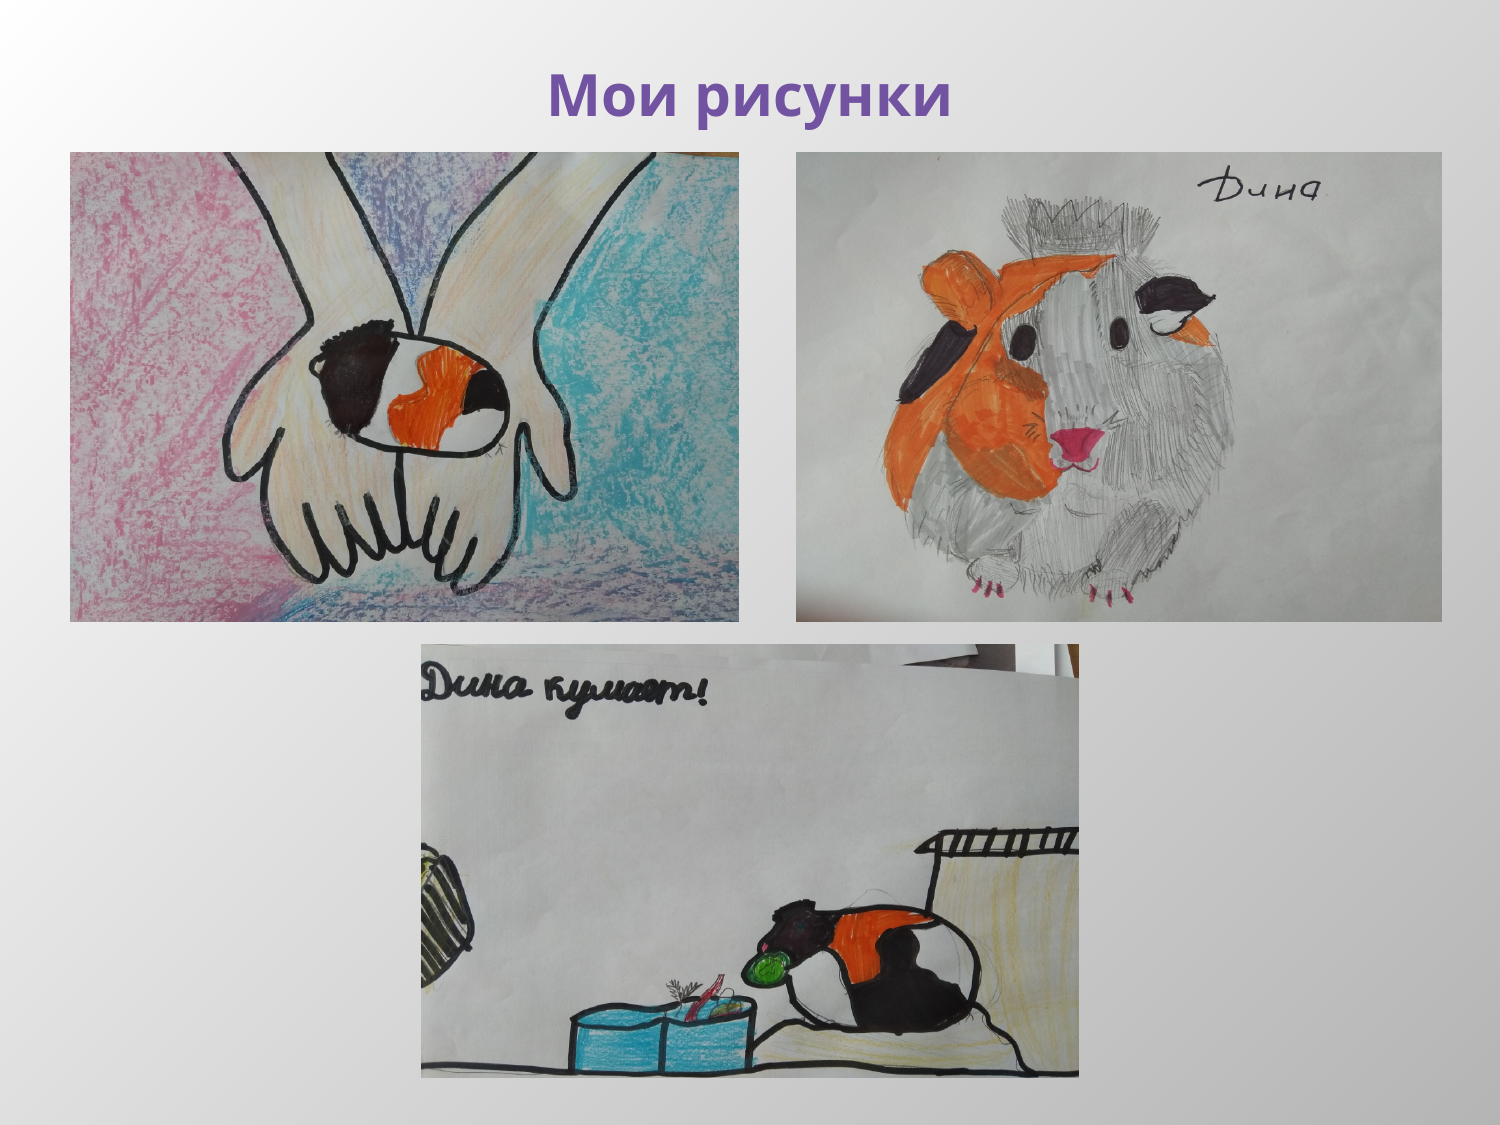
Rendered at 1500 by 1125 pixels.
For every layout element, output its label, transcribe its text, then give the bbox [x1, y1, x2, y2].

title Мои рисунки [75, 45, 1425, 141]
picture [70, 152, 739, 622]
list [796, 152, 1442, 622]
picture [421, 644, 1079, 1079]
